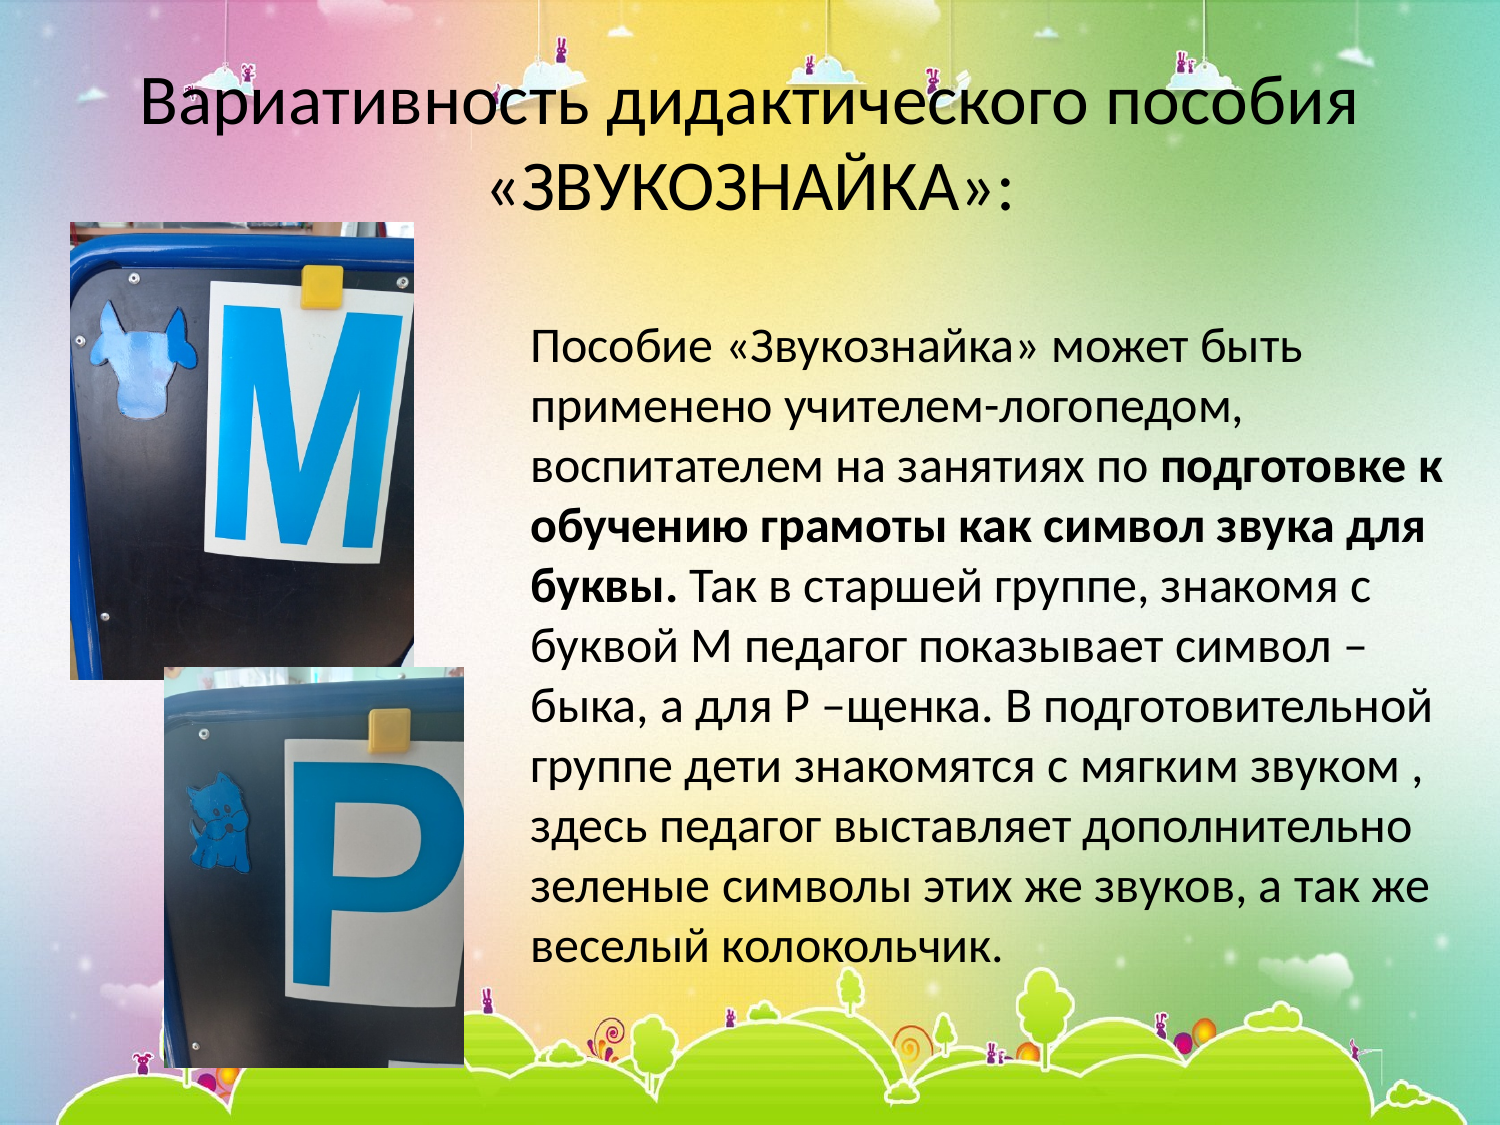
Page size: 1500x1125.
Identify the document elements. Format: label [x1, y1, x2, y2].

picture [70, 222, 464, 1068]
list [0, 0, 1500, 1125]
picture [333, 803, 421, 877]
